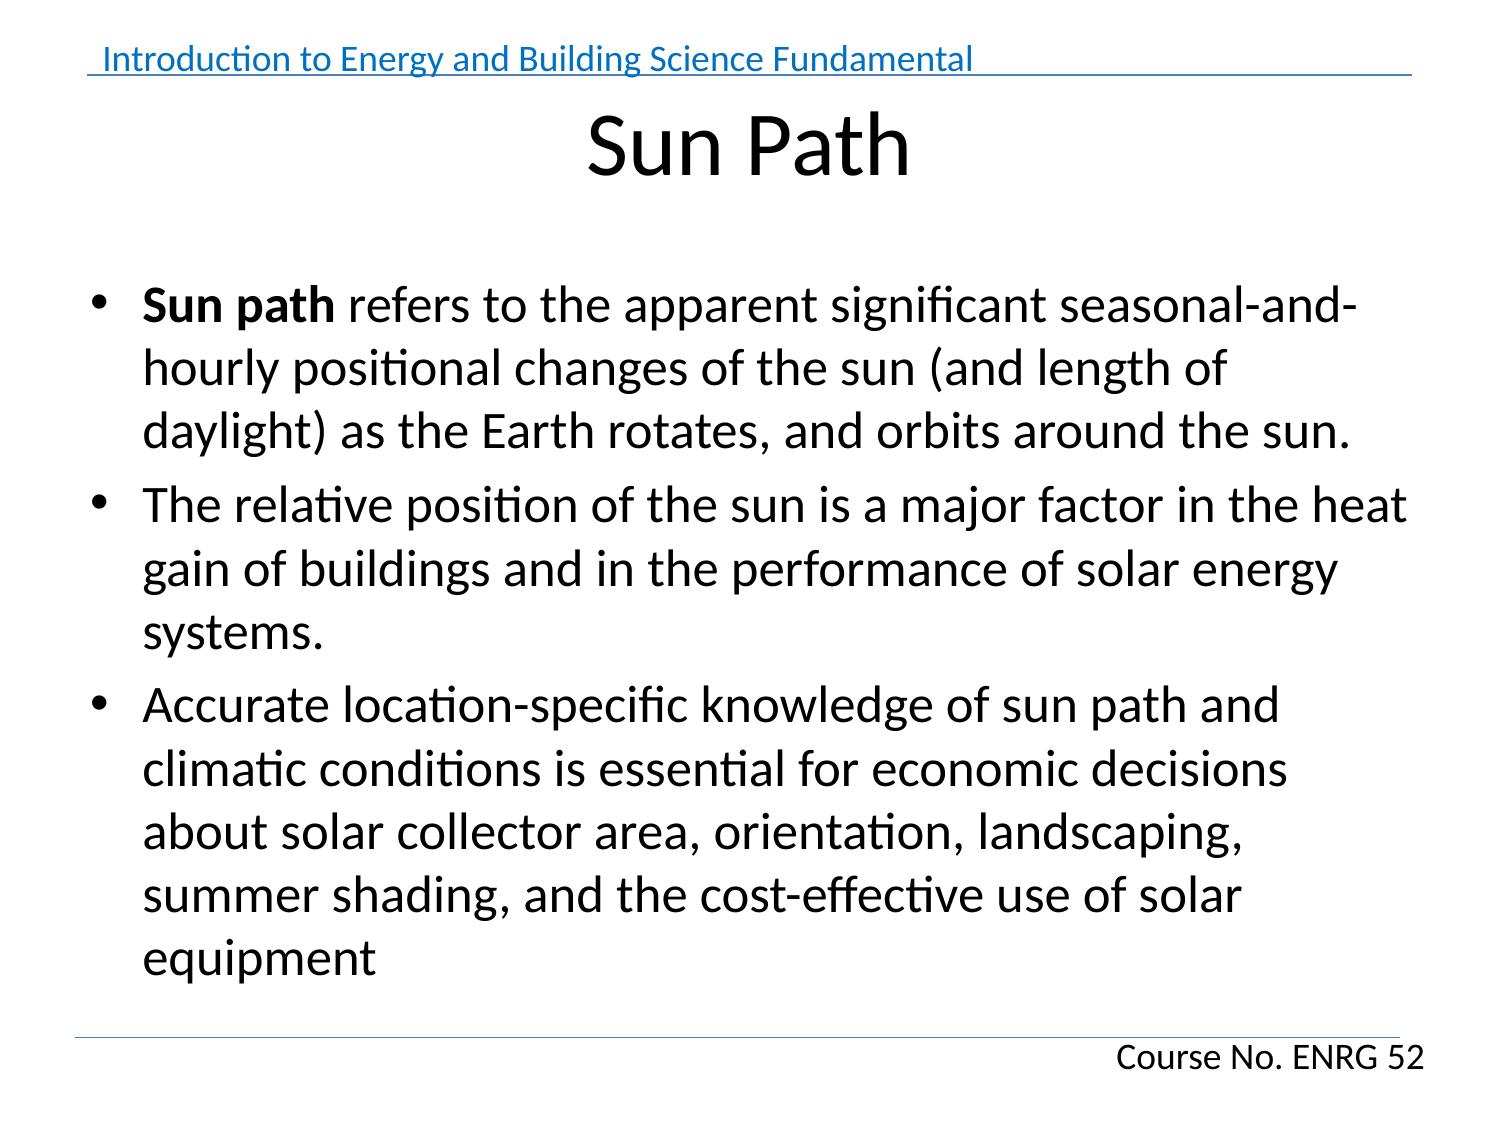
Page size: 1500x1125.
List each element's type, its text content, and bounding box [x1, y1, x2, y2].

title Sun Path [75, 45, 1425, 233]
list Sun path refers to the apparent significant seasonal-and-hourly positional changes of the sun (and length of daylight) as the Earth rotates, and orbits around the sun. The relative position of the sun is a major factor in the heat gain of buildings and in the performance of solar energy systems. Accurate location-specific knowledge of sun path and climatic conditions is essential for economic decisions about solar collector area, orientation, landscaping, summer shading, and the cost-effective use of solar equipment [75, 262, 1425, 1005]
